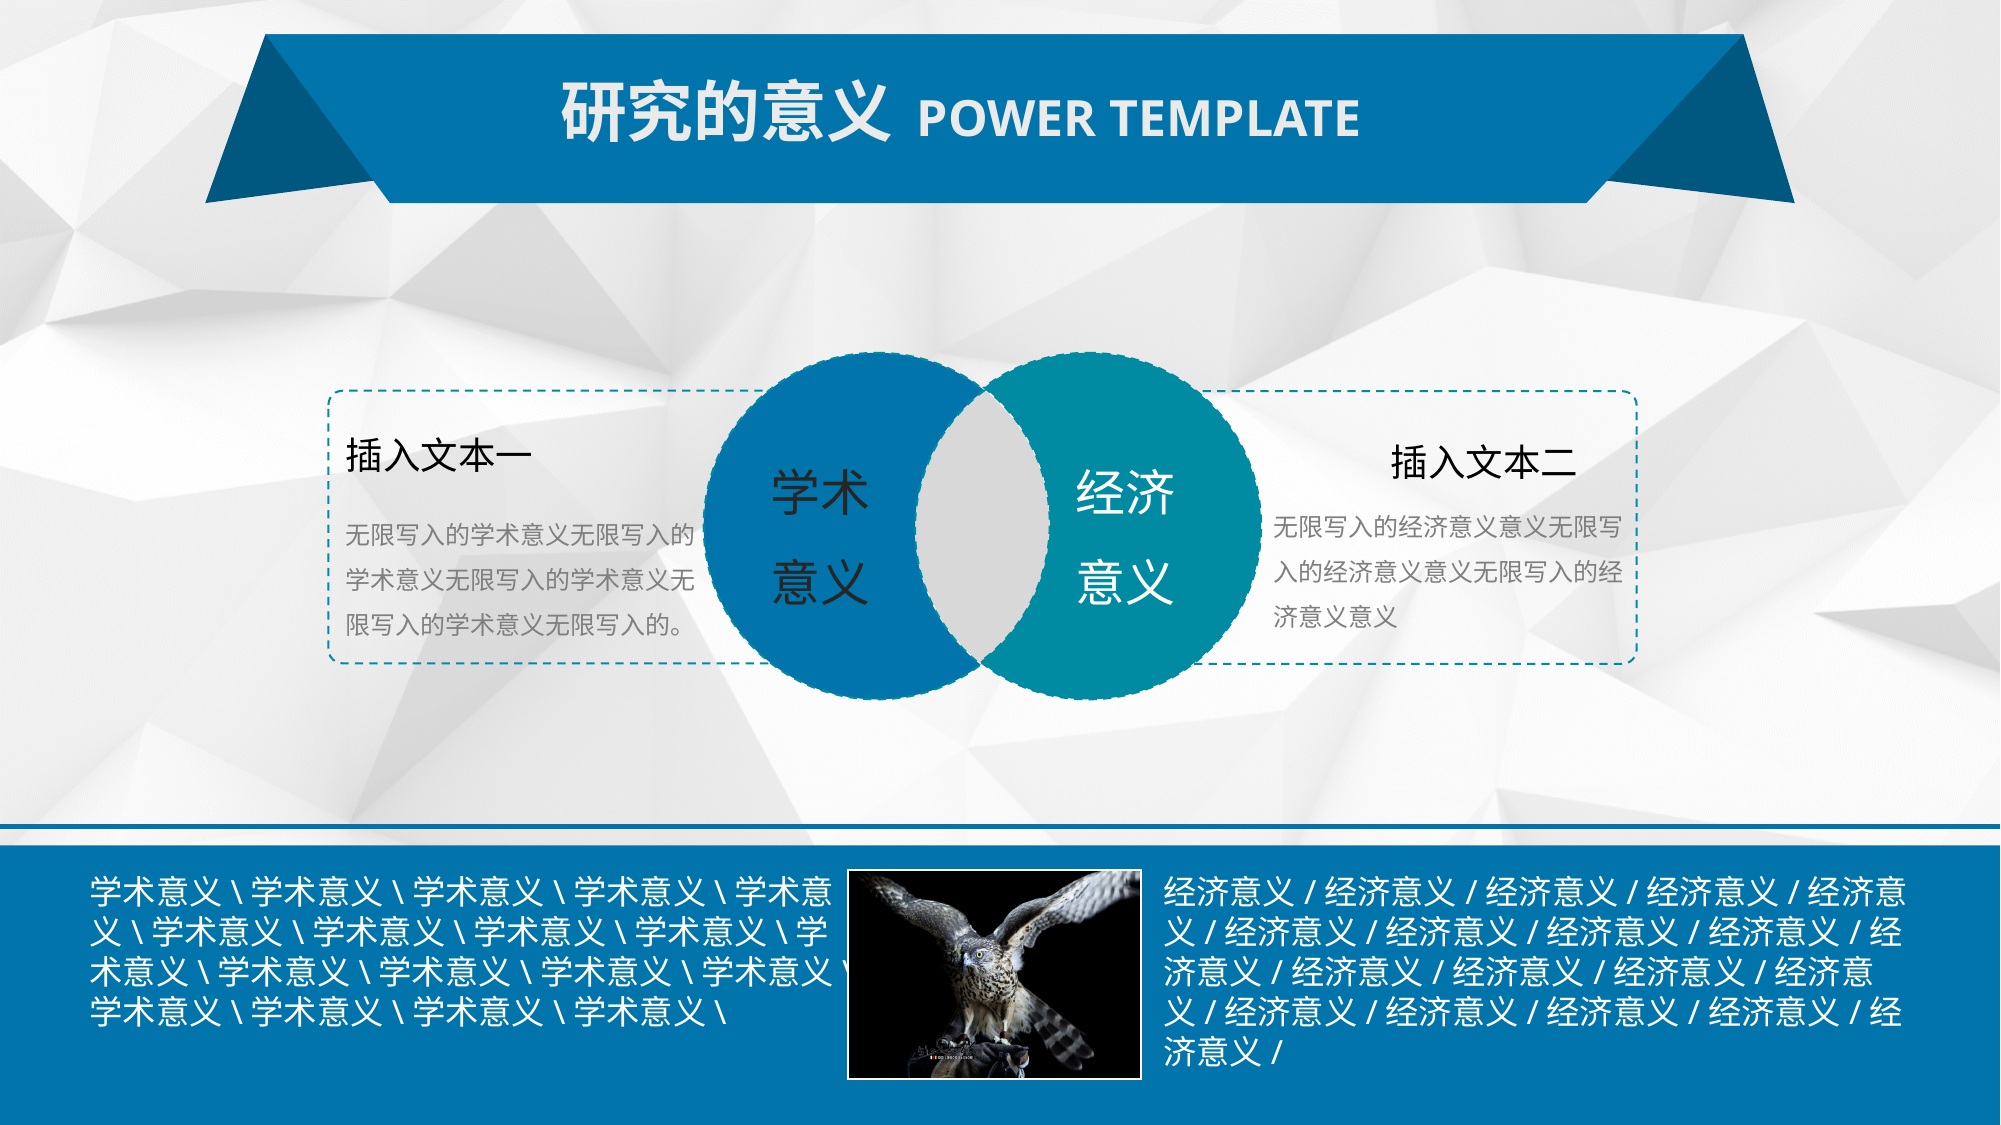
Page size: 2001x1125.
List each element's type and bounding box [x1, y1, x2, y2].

picture [1429, 1010, 1436, 1020]
picture [1781, 1008, 1801, 1019]
picture [1293, 917, 1320, 925]
picture [661, 960, 667, 970]
picture [220, 972, 248, 986]
picture [1206, 921, 1215, 943]
picture [788, 892, 798, 901]
picture [92, 998, 119, 1008]
picture [360, 961, 369, 983]
picture [1239, 998, 1252, 1008]
picture [637, 918, 664, 928]
picture [1595, 961, 1604, 983]
picture [1787, 973, 1805, 985]
picture [1507, 1000, 1513, 1010]
picture [1241, 971, 1259, 985]
picture [1346, 920, 1352, 930]
picture [1682, 957, 1709, 965]
picture [1690, 877, 1710, 891]
picture [414, 957, 441, 986]
picture [627, 892, 637, 901]
picture [1561, 998, 1574, 1008]
picture [1871, 1004, 1881, 1011]
picture [92, 957, 119, 986]
picture [1723, 998, 1736, 1008]
picture [253, 1012, 281, 1026]
picture [1500, 878, 1513, 888]
picture [320, 877, 347, 885]
picture [1659, 893, 1677, 905]
picture [1528, 1001, 1537, 1023]
picture [642, 997, 669, 1005]
picture [685, 891, 703, 905]
picture [616, 921, 625, 943]
picture [324, 888, 344, 899]
picture [746, 931, 764, 945]
picture [1496, 957, 1516, 971]
picture [329, 971, 347, 985]
picture [481, 928, 497, 932]
picture [1445, 880, 1451, 890]
picture [555, 881, 564, 903]
picture [220, 958, 247, 968]
picture [372, 880, 378, 890]
picture [1590, 997, 1610, 1011]
picture [1274, 891, 1292, 905]
picture [1268, 997, 1288, 1011]
picture [420, 1008, 436, 1012]
picture [448, 957, 475, 965]
picture [294, 921, 303, 943]
picture [386, 968, 402, 972]
picture [1398, 1013, 1416, 1025]
picture [187, 917, 214, 946]
picture [129, 968, 149, 979]
picture [1626, 973, 1644, 985]
picture [1777, 917, 1804, 925]
picture [97, 888, 113, 892]
picture [415, 998, 442, 1008]
picture [1607, 880, 1613, 890]
picture [1789, 958, 1802, 968]
picture [211, 880, 217, 890]
picture [1686, 968, 1706, 979]
picture [704, 972, 732, 986]
picture [258, 888, 274, 892]
picture [1768, 880, 1774, 890]
picture [1273, 1041, 1281, 1063]
picture [211, 1000, 217, 1010]
picture [1525, 968, 1545, 979]
picture [220, 917, 247, 925]
picture [1174, 957, 1194, 971]
picture [1206, 1001, 1215, 1023]
picture [1174, 1037, 1194, 1051]
picture [1185, 920, 1191, 930]
picture [1203, 1048, 1223, 1059]
picture [101, 931, 119, 945]
picture [646, 888, 666, 899]
picture [1690, 890, 1697, 900]
picture [168, 971, 186, 985]
picture [1573, 960, 1579, 970]
picture [1844, 957, 1871, 965]
picture [304, 1012, 314, 1021]
picture [737, 878, 764, 888]
picture [1628, 881, 1637, 903]
picture [481, 997, 508, 1005]
picture [111, 920, 117, 930]
picture [1175, 931, 1193, 945]
picture [822, 960, 828, 970]
picture [642, 928, 658, 932]
picture [688, 932, 698, 941]
picture [1507, 920, 1513, 930]
picture [1690, 921, 1698, 943]
picture [1818, 957, 1838, 971]
picture [1752, 997, 1772, 1011]
picture [1829, 1000, 1835, 1010]
picture [1226, 924, 1236, 931]
picture [716, 881, 725, 903]
picture [1293, 997, 1320, 1005]
picture [224, 928, 244, 939]
picture [1620, 928, 1640, 939]
picture [1721, 933, 1739, 945]
picture [1185, 1000, 1191, 1010]
picture [1497, 931, 1515, 945]
picture [1226, 1004, 1236, 1011]
picture [1710, 1004, 1720, 1011]
picture [1529, 890, 1536, 900]
picture [1241, 1051, 1259, 1065]
picture [415, 878, 442, 888]
picture [1829, 920, 1835, 930]
picture [1455, 997, 1482, 1005]
picture [704, 917, 731, 925]
picture [1661, 878, 1674, 888]
picture [1402, 971, 1420, 985]
picture [1819, 931, 1837, 945]
picture [756, 920, 762, 930]
picture [1881, 888, 1901, 899]
picture [844, 870, 1141, 1079]
picture [1174, 970, 1181, 980]
picture [555, 1001, 564, 1023]
picture [1336, 931, 1354, 945]
picture [393, 881, 402, 903]
picture [1628, 958, 1641, 968]
picture [1467, 881, 1476, 903]
picture [1590, 1010, 1597, 1020]
picture [1459, 1008, 1479, 1019]
picture [1590, 930, 1597, 940]
picture [1789, 881, 1798, 903]
picture [1236, 888, 1256, 899]
text_box [328, 352, 1642, 700]
picture [581, 888, 597, 892]
picture [291, 968, 311, 979]
picture [258, 1008, 274, 1012]
picture [1561, 918, 1574, 928]
picture [253, 998, 280, 1008]
picture [1658, 931, 1676, 945]
picture [1346, 1000, 1352, 1010]
picture [205, 932, 215, 941]
picture [199, 961, 208, 983]
picture [1297, 928, 1317, 939]
picture [92, 1012, 120, 1026]
picture [1668, 1000, 1674, 1010]
picture [1657, 957, 1677, 971]
picture [125, 957, 152, 965]
picture [272, 920, 278, 930]
picture [366, 932, 376, 941]
picture [1877, 877, 1904, 885]
picture [1459, 928, 1479, 939]
picture [1367, 921, 1376, 943]
picture [1429, 917, 1449, 931]
picture [1284, 880, 1290, 890]
picture [178, 960, 184, 970]
picture [1268, 1010, 1275, 1020]
picture [1306, 881, 1315, 903]
picture [1809, 884, 1819, 891]
picture [1555, 877, 1582, 885]
picture [1487, 884, 1497, 891]
picture [642, 877, 669, 885]
picture [1716, 877, 1743, 885]
picture [1368, 877, 1388, 891]
picture [92, 878, 119, 888]
picture [1251, 1040, 1257, 1050]
picture [1297, 1008, 1317, 1019]
picture [803, 877, 830, 885]
picture [225, 968, 241, 972]
picture [320, 997, 347, 1005]
picture [1781, 928, 1801, 939]
picture [737, 892, 765, 906]
picture [542, 917, 569, 925]
picture [1882, 1013, 1900, 1025]
picture [1597, 891, 1615, 905]
picture [1199, 957, 1226, 965]
picture [770, 877, 797, 906]
picture [1752, 1010, 1759, 1020]
picture [324, 1008, 344, 1019]
picture [523, 891, 541, 905]
picture [695, 1000, 701, 1010]
picture [1176, 893, 1194, 905]
picture [1820, 893, 1838, 905]
picture [1435, 891, 1453, 905]
picture [807, 888, 827, 899]
picture [1306, 958, 1319, 968]
picture [581, 1008, 597, 1012]
picture [448, 997, 475, 1026]
text_box [204, 34, 1796, 204]
picture [651, 971, 669, 985]
picture [1497, 1011, 1515, 1025]
picture [1387, 924, 1397, 931]
picture [286, 877, 313, 906]
picture [485, 888, 505, 899]
picture [1339, 878, 1352, 888]
picture [262, 931, 280, 945]
picture [1454, 964, 1464, 971]
picture [253, 957, 280, 986]
picture [1884, 998, 1897, 1008]
picture [1668, 920, 1674, 930]
picture [1752, 917, 1772, 931]
picture [1429, 930, 1436, 940]
picture [415, 892, 443, 906]
picture [500, 960, 506, 970]
picture [755, 972, 765, 981]
picture [609, 957, 636, 965]
picture [1658, 1011, 1676, 1025]
picture [685, 1011, 703, 1025]
picture [415, 1012, 443, 1026]
picture [646, 1008, 666, 1019]
picture [434, 920, 440, 930]
picture [798, 932, 826, 946]
picture [1848, 968, 1868, 979]
picture [393, 1001, 402, 1023]
picture [0, 0, 2001, 823]
picture [770, 957, 797, 965]
picture [609, 877, 636, 906]
picture [1364, 968, 1384, 979]
picture [576, 878, 603, 888]
picture [1273, 961, 1281, 983]
picture [716, 1001, 725, 1023]
picture [1752, 930, 1759, 940]
picture [481, 877, 508, 885]
picture [1721, 1013, 1739, 1025]
picture [613, 968, 633, 979]
picture [1368, 890, 1375, 900]
picture [1360, 957, 1387, 965]
picture [1337, 893, 1355, 905]
picture [1528, 921, 1537, 943]
picture [286, 997, 313, 1026]
picture [704, 958, 731, 968]
picture [1690, 1001, 1698, 1023]
picture [709, 968, 725, 972]
picture [1400, 918, 1413, 928]
picture [1559, 888, 1579, 899]
picture [742, 888, 758, 892]
picture [548, 968, 564, 972]
picture [1735, 960, 1741, 970]
picture [0, 830, 2001, 845]
picture [803, 928, 819, 932]
picture [1822, 878, 1835, 888]
picture [1207, 890, 1214, 900]
picture [339, 960, 345, 970]
picture [381, 972, 409, 986]
picture [627, 1012, 637, 1021]
picture [485, 1008, 505, 1019]
picture [476, 932, 504, 946]
picture [385, 928, 405, 939]
picture [154, 932, 182, 946]
picture [1756, 961, 1765, 983]
picture [1203, 968, 1223, 979]
picture [1175, 1011, 1193, 1025]
picture [509, 917, 536, 946]
picture [1304, 973, 1322, 985]
picture [476, 918, 503, 928]
picture [1434, 961, 1443, 983]
picture [372, 1000, 378, 1010]
picture [201, 891, 219, 905]
picture [523, 1011, 541, 1025]
picture [683, 961, 692, 983]
picture [125, 997, 152, 1026]
picture [543, 972, 571, 986]
picture [777, 921, 786, 943]
picture [133, 921, 142, 943]
picture [253, 892, 281, 906]
picture [271, 972, 281, 981]
picture [1723, 918, 1736, 928]
picture [585, 931, 603, 945]
picture [466, 892, 476, 901]
picture [1819, 1011, 1837, 1025]
picture [1237, 1013, 1255, 1025]
picture [1648, 884, 1658, 891]
picture [455, 921, 464, 943]
picture [695, 880, 701, 890]
picture [1720, 888, 1740, 899]
picture [1884, 918, 1897, 928]
picture [533, 880, 539, 890]
picture [533, 1000, 539, 1010]
picture [448, 877, 475, 906]
picture [637, 932, 665, 946]
picture [287, 957, 314, 965]
picture [1293, 964, 1303, 971]
picture [1559, 933, 1577, 945]
picture [362, 891, 380, 905]
picture [1563, 971, 1581, 985]
picture [1852, 877, 1872, 891]
picture [1590, 917, 1610, 931]
picture [490, 971, 508, 985]
picture [362, 1011, 380, 1025]
picture [320, 928, 336, 932]
picture [1657, 970, 1664, 980]
picture [1521, 957, 1548, 965]
picture [1251, 960, 1257, 970]
picture [812, 971, 830, 985]
picture [348, 917, 375, 946]
picture [576, 957, 603, 986]
picture [670, 917, 697, 946]
picture [1882, 933, 1900, 945]
picture [424, 931, 442, 945]
picture [1174, 1050, 1181, 1060]
picture [594, 972, 604, 981]
picture [97, 1008, 113, 1012]
picture [125, 877, 152, 906]
picture [1268, 917, 1288, 931]
picture [774, 968, 794, 979]
picture [159, 928, 175, 932]
picture [1776, 964, 1786, 971]
picture [1387, 1004, 1397, 1011]
picture [1616, 917, 1643, 925]
picture [1335, 957, 1355, 971]
picture [1871, 924, 1881, 931]
picture [304, 892, 314, 901]
picture [1398, 933, 1416, 945]
picture [527, 932, 537, 941]
picture [163, 1008, 183, 1019]
picture [521, 961, 530, 983]
picture [163, 888, 183, 899]
picture [92, 892, 120, 906]
picture [1777, 997, 1804, 1005]
picture [708, 928, 728, 939]
picture [381, 958, 408, 968]
picture [1239, 918, 1252, 928]
picture [452, 968, 472, 979]
picture [1615, 964, 1625, 971]
picture [1455, 917, 1482, 925]
picture [798, 918, 825, 928]
picture [253, 878, 280, 888]
picture [315, 918, 342, 928]
picture [143, 1012, 153, 1021]
picture [609, 997, 636, 1026]
picture [1548, 924, 1558, 931]
picture [1165, 884, 1175, 891]
picture [1496, 970, 1503, 980]
picture [1851, 921, 1860, 943]
picture [1465, 973, 1483, 985]
picture [1429, 997, 1449, 1011]
picture [1232, 877, 1259, 885]
picture [1498, 893, 1516, 905]
picture [543, 958, 570, 968]
picture [1758, 891, 1776, 905]
picture [1467, 958, 1480, 968]
picture [1818, 970, 1825, 980]
picture [546, 928, 566, 939]
picture [1335, 970, 1342, 980]
picture [420, 888, 436, 892]
picture [315, 932, 343, 946]
picture [1393, 877, 1420, 885]
picture [232, 1001, 241, 1023]
picture [1616, 997, 1643, 1005]
picture [143, 892, 153, 901]
picture [1412, 960, 1418, 970]
picture [154, 918, 181, 928]
picture [1620, 1008, 1640, 1019]
picture [1851, 1001, 1860, 1023]
picture [1529, 877, 1549, 891]
picture [1199, 1037, 1226, 1045]
picture [1559, 1013, 1577, 1025]
picture [1548, 1004, 1558, 1011]
picture [1178, 878, 1191, 888]
picture [159, 877, 186, 885]
picture [1237, 933, 1255, 945]
picture [466, 1012, 476, 1021]
picture [737, 957, 764, 986]
picture [576, 892, 604, 906]
picture [232, 881, 241, 903]
picture [1326, 884, 1336, 891]
picture [576, 1012, 604, 1026]
picture [576, 998, 603, 1008]
picture [1710, 924, 1720, 931]
picture [595, 920, 601, 930]
picture [1268, 930, 1275, 940]
picture [1207, 877, 1227, 891]
picture [1397, 888, 1417, 899]
picture [1367, 1001, 1376, 1023]
picture [1852, 890, 1859, 900]
picture [159, 997, 186, 1005]
picture [381, 917, 408, 925]
picture [1400, 998, 1413, 1008]
picture [1336, 1011, 1354, 1025]
picture [110, 972, 120, 981]
picture [201, 1011, 219, 1025]
picture [432, 972, 442, 981]
picture [1725, 971, 1743, 985]
